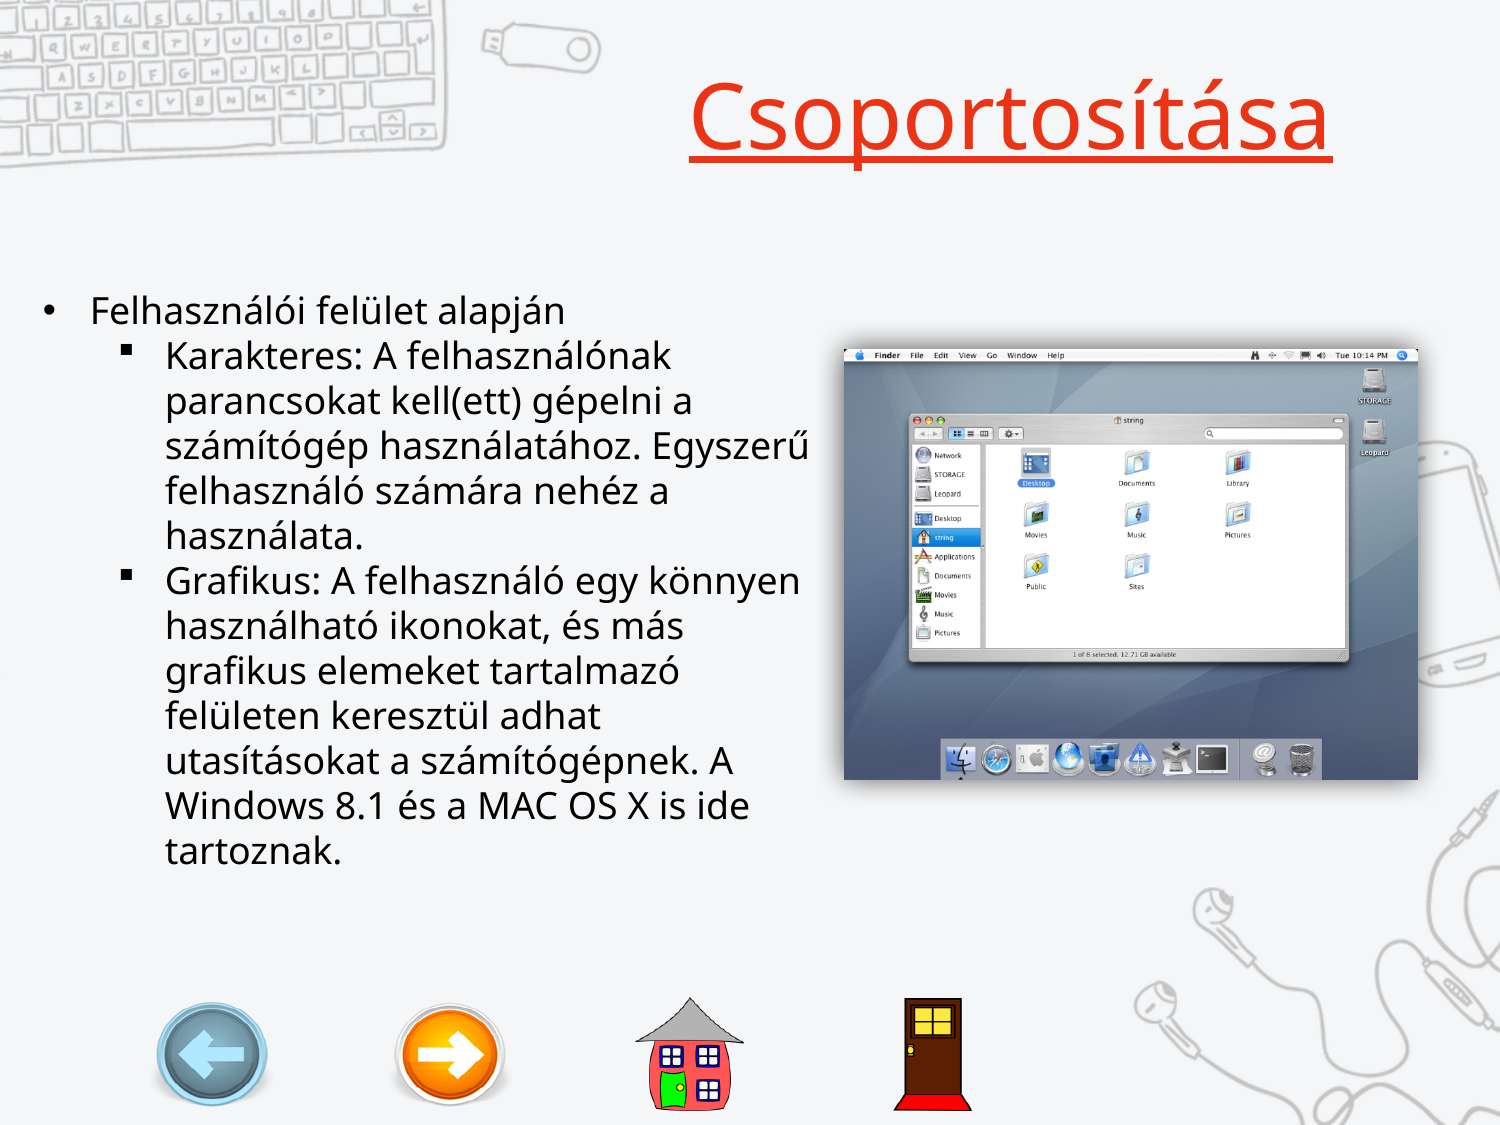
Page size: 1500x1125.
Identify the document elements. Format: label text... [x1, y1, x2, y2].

text_box Felhasználói felület alapján Karakteres: A felhasználónak parancsokat kell(ett) gépelni a számítógép használatához. Egyszerű felhasználó számára nehéz a használata. Grafikus: A felhasználó egy könnyen használható ikonokat, és más grafikus elemeket tartalmazó felületen keresztül adhat utasításokat a számítógépnek. A Windows 8.1 és a MAC OS X is ide tartoznak. [28, 279, 831, 880]
picture [0, 0, 1500, 1125]
title Csoportosítása [442, 19, 1500, 207]
